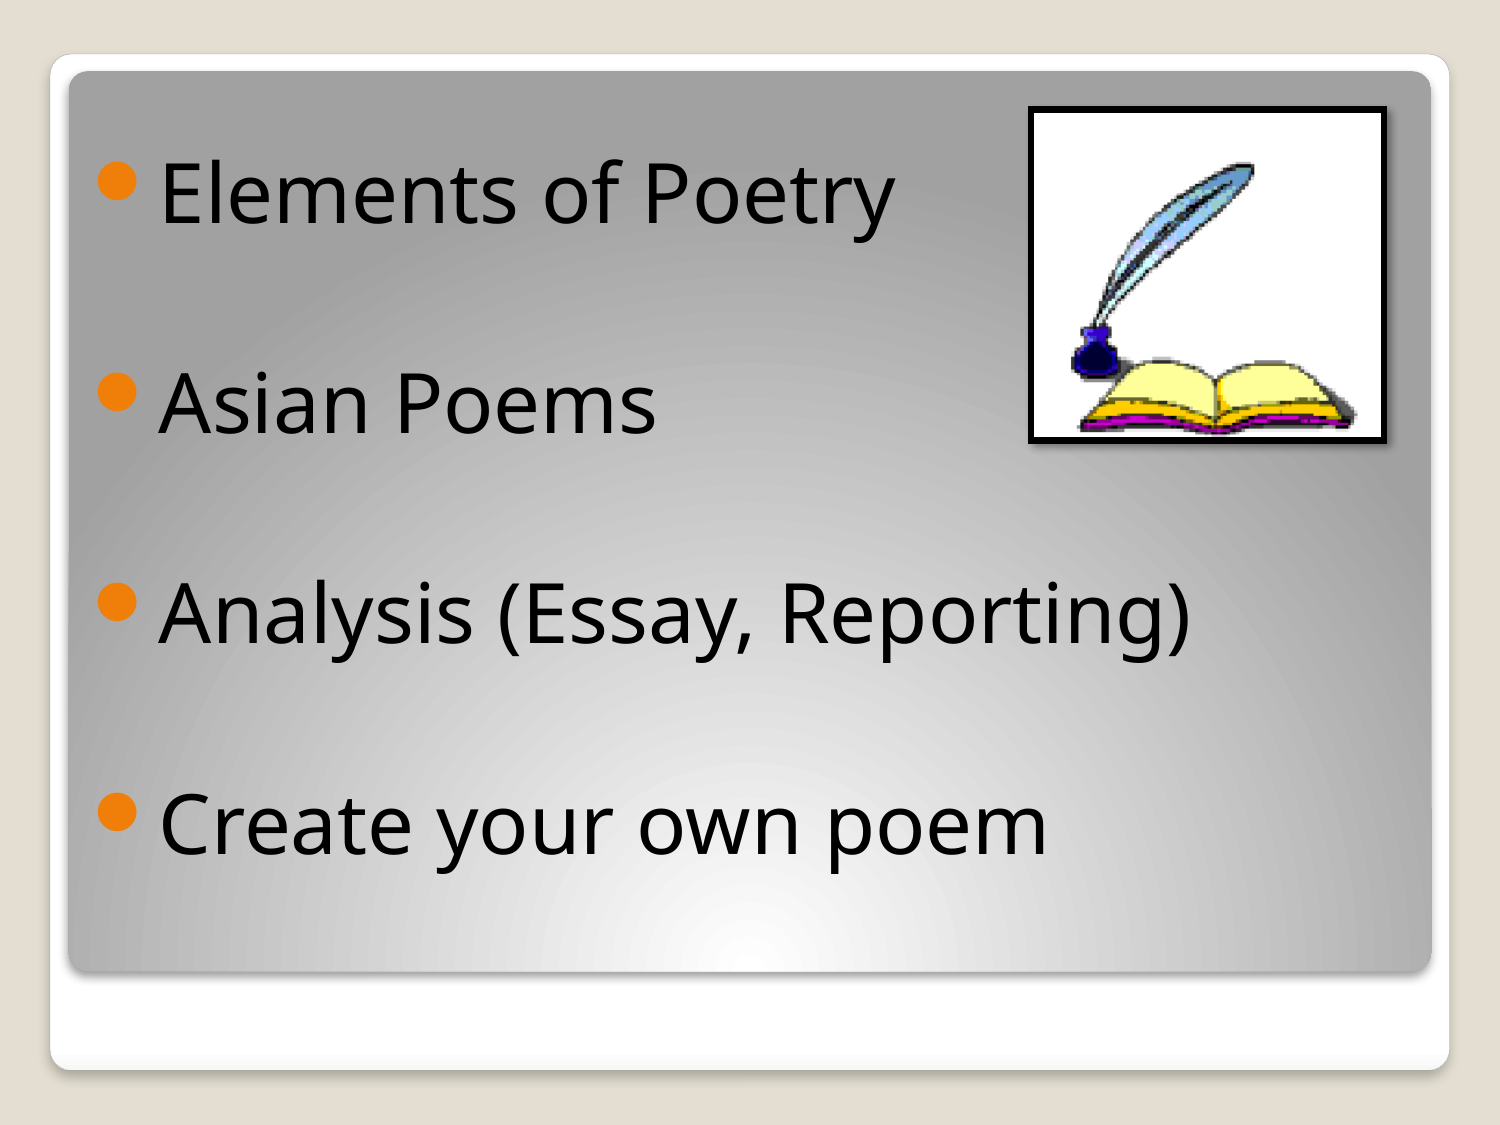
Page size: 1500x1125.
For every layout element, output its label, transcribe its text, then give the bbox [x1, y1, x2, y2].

list Elements of Poetry Asian Poems Analysis (Essay, Reporting) Create your own poem [62, 125, 1413, 963]
picture [1034, 112, 1382, 438]
